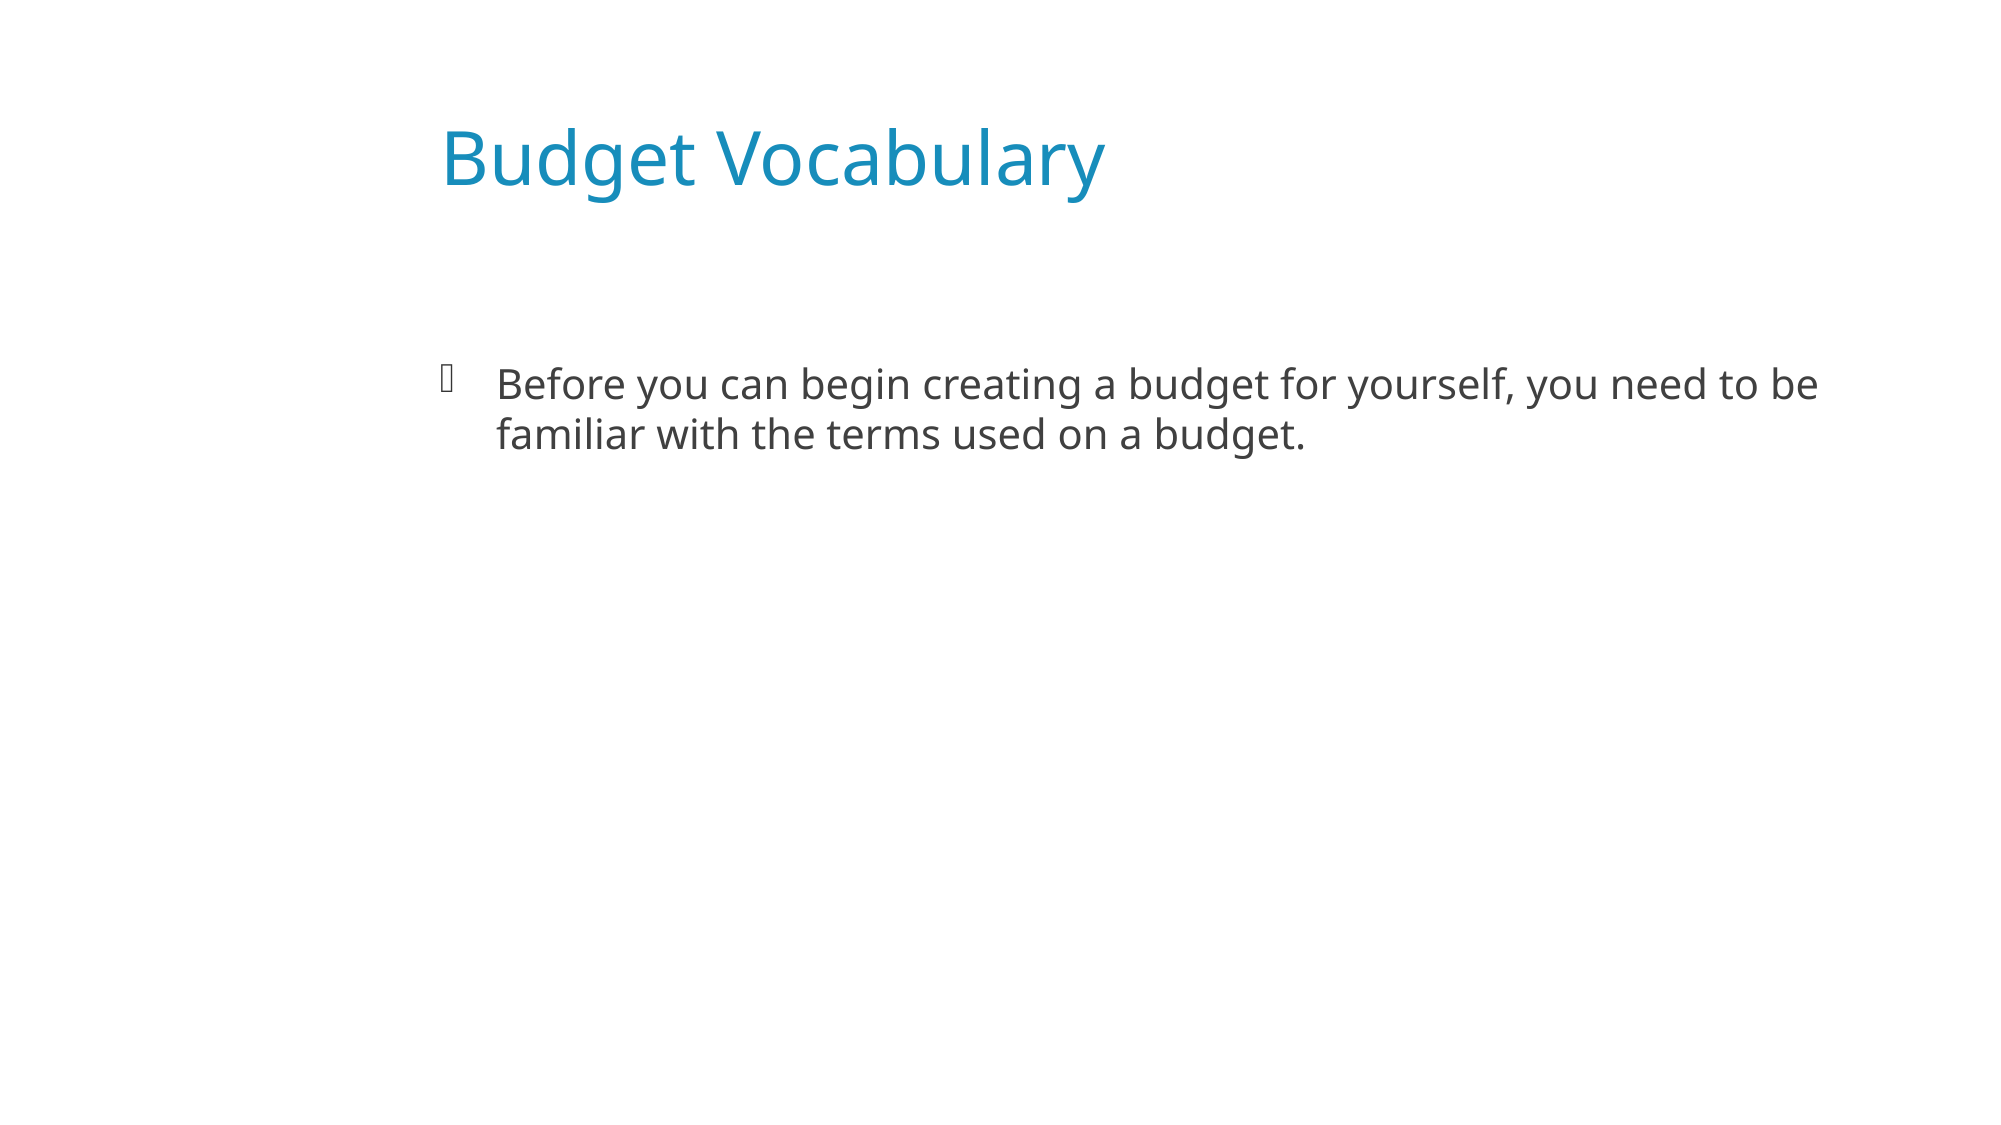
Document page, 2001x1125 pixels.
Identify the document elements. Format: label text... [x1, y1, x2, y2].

list Before you can begin creating a budget for yourself, you need to be familiar with the terms used on a budget. [424, 350, 1888, 970]
title Budget Vocabulary [425, 102, 1888, 313]
